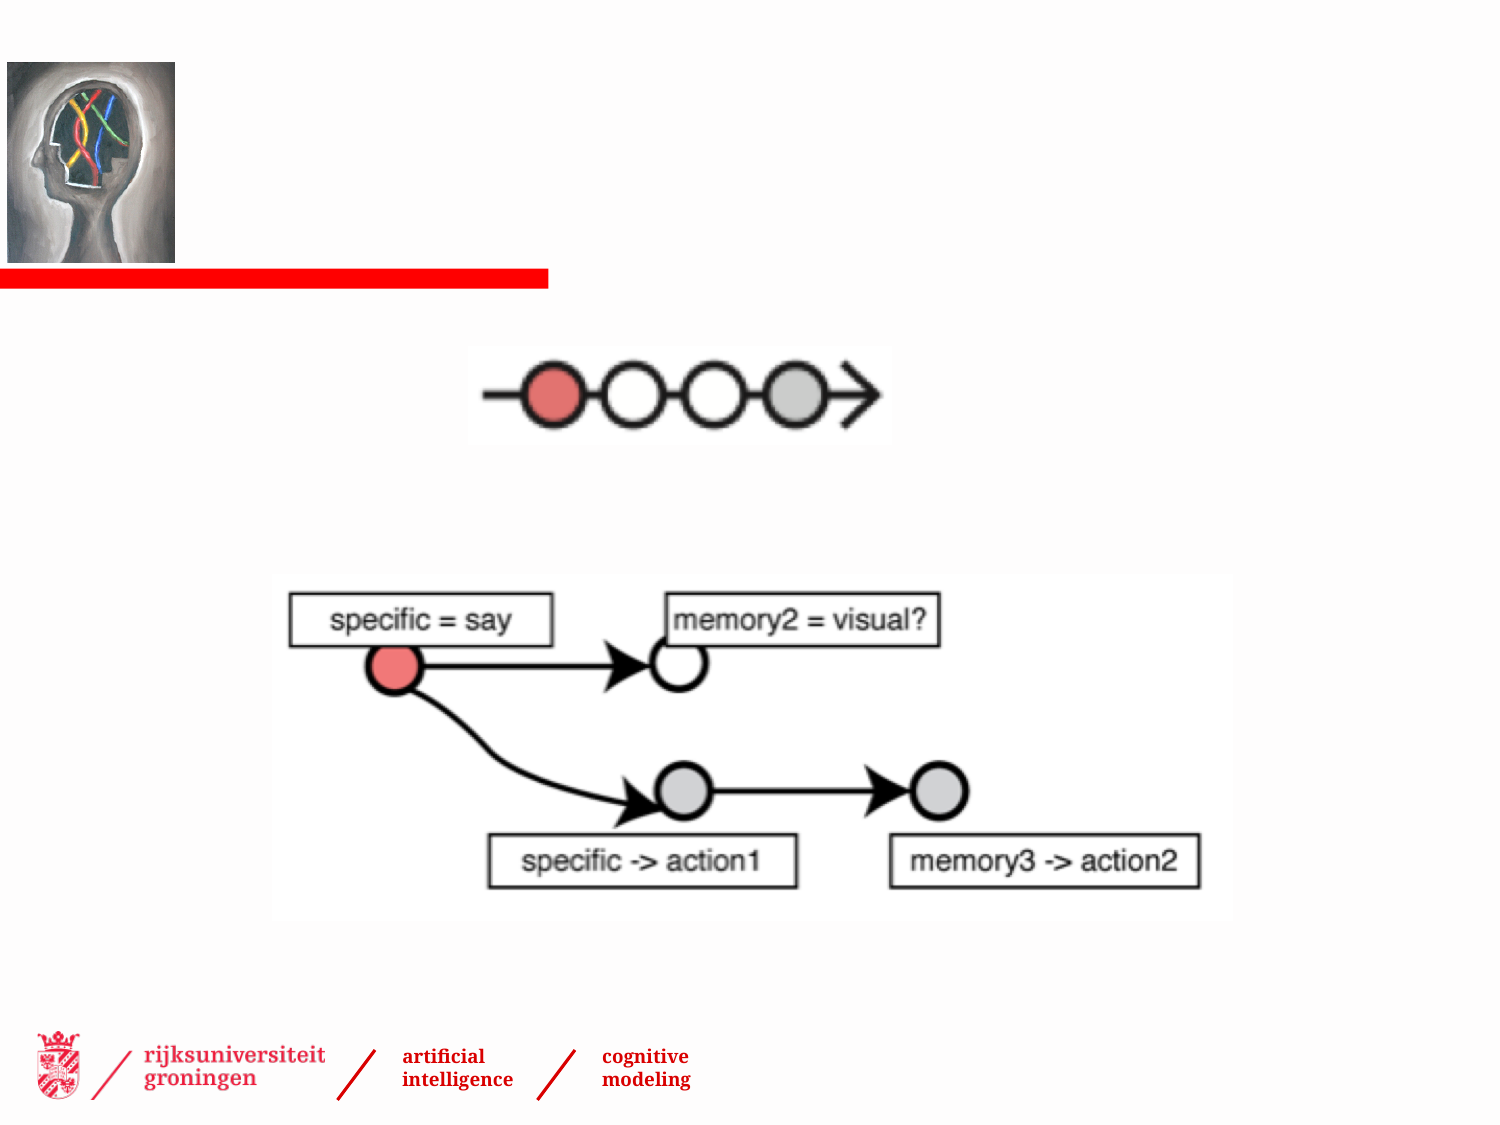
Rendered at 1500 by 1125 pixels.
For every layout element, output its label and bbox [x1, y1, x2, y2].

picture [468, 346, 893, 445]
picture [7, 62, 175, 263]
picture [272, 574, 1234, 921]
